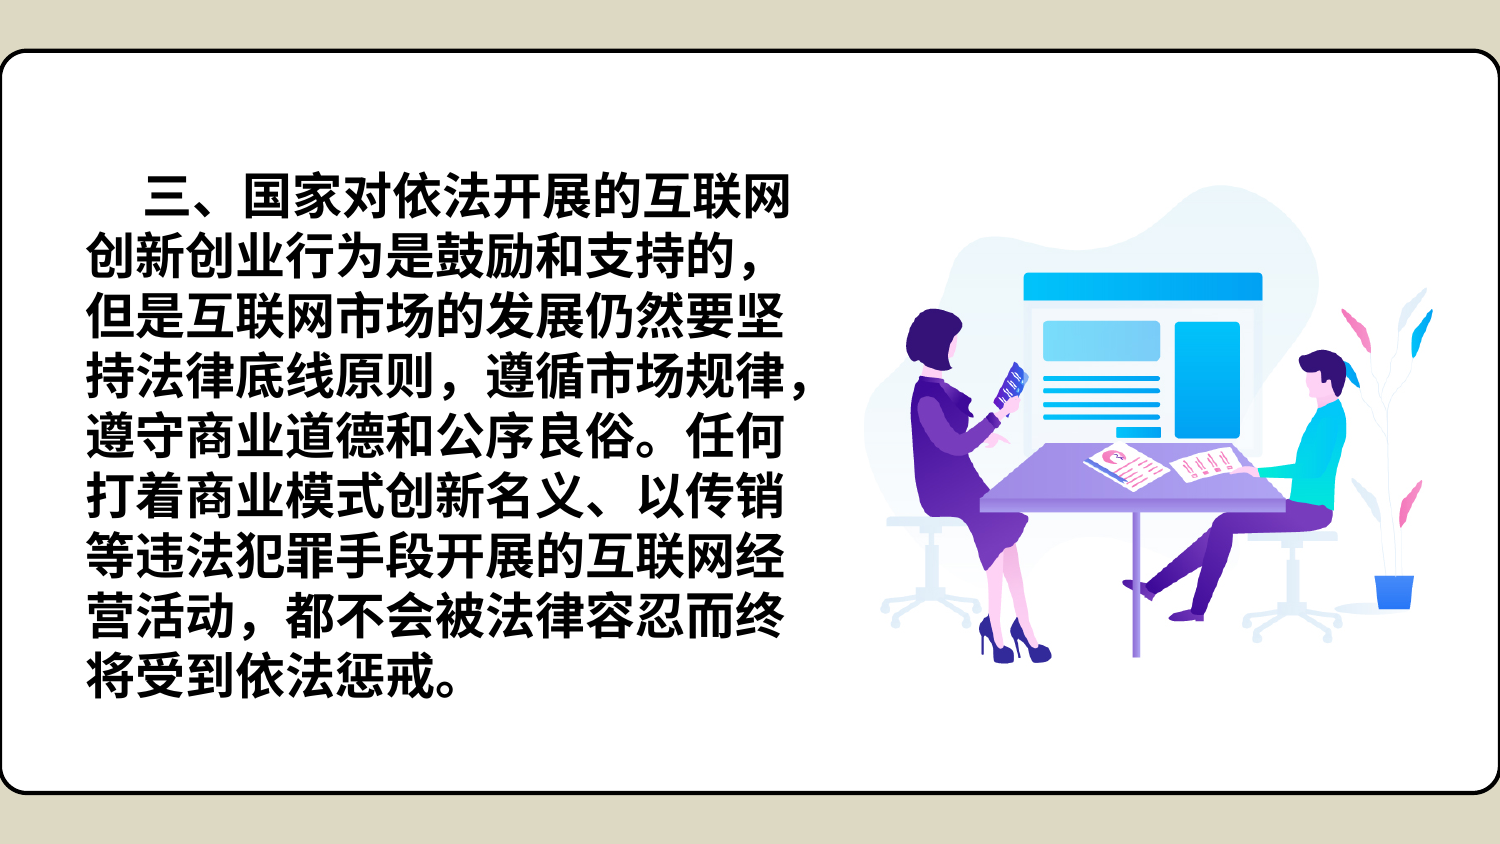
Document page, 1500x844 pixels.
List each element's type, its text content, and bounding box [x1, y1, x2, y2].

picture [785, 173, 1452, 673]
text_box [0, 48, 1500, 796]
text_box 三、国家对依法开展的互联网创新创业行为是鼓励和支持的，但是互联网市场的发展仍然要坚持法律底线原则，遵循市场规律，遵守商业道德和公序良俗。任何打着商业模式创新名义、以传销等违法犯罪手段开展的互联网经营活动，都不会被法律容忍而终将受到依法惩戒。 [70, 156, 821, 712]
